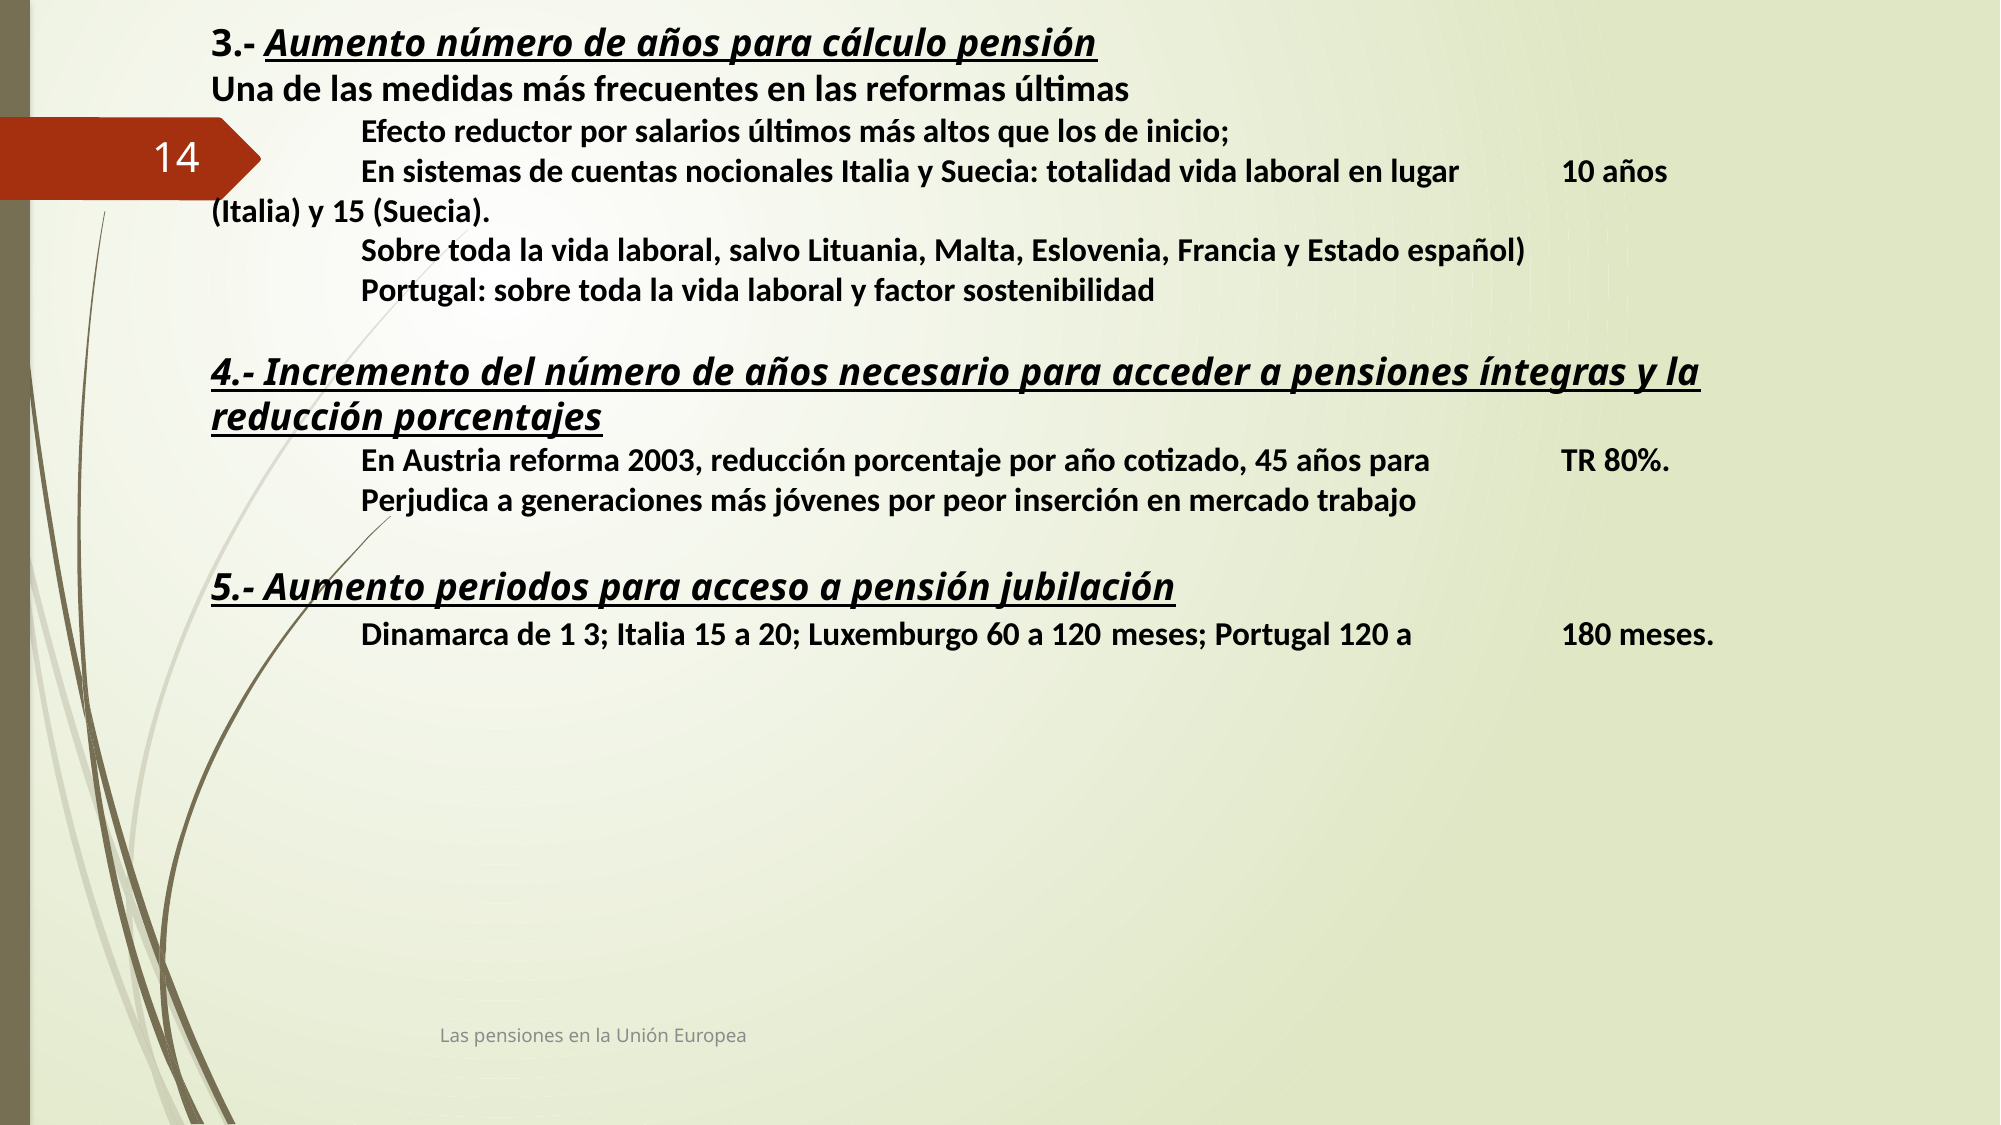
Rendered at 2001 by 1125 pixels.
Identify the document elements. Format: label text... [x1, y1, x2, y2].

slide_number 14 [87, 129, 196, 190]
footer Las pensiones en la Unión Europea [424, 1006, 1675, 1067]
text_box 3.- Aumento número de años para cálculo pensión Una de las medidas más frecuentes en las reformas últimas Efecto reductor por salarios últimos más altos que los de inicio; En sistemas de cuentas nocionales Italia y Suecia: totalidad vida laboral en lugar 10 años (Italia) y 15 (Suecia). Sobre toda la vida laboral, salvo Lituania, Malta, Eslovenia, Francia y Estado español) Portugal: sobre toda la vida laboral y factor sostenibilidad 4.- Incremento del número de años necesario para acceder a pensiones íntegras y la reducción porcentajes En Austria reforma 2003, reducción porcentaje por año cotizado, 45 años para TR 80%. Perjudica a generaciones más jóvenes por peor inserción en mercado trabajo 5.- Aumento periodos para acceso a pensión jubilación Dinamarca de 1 3; Italia 15 a 20; Luxemburgo 60 a 120 meses; Portugal 120 a 180 meses. [196, 11, 1763, 781]
